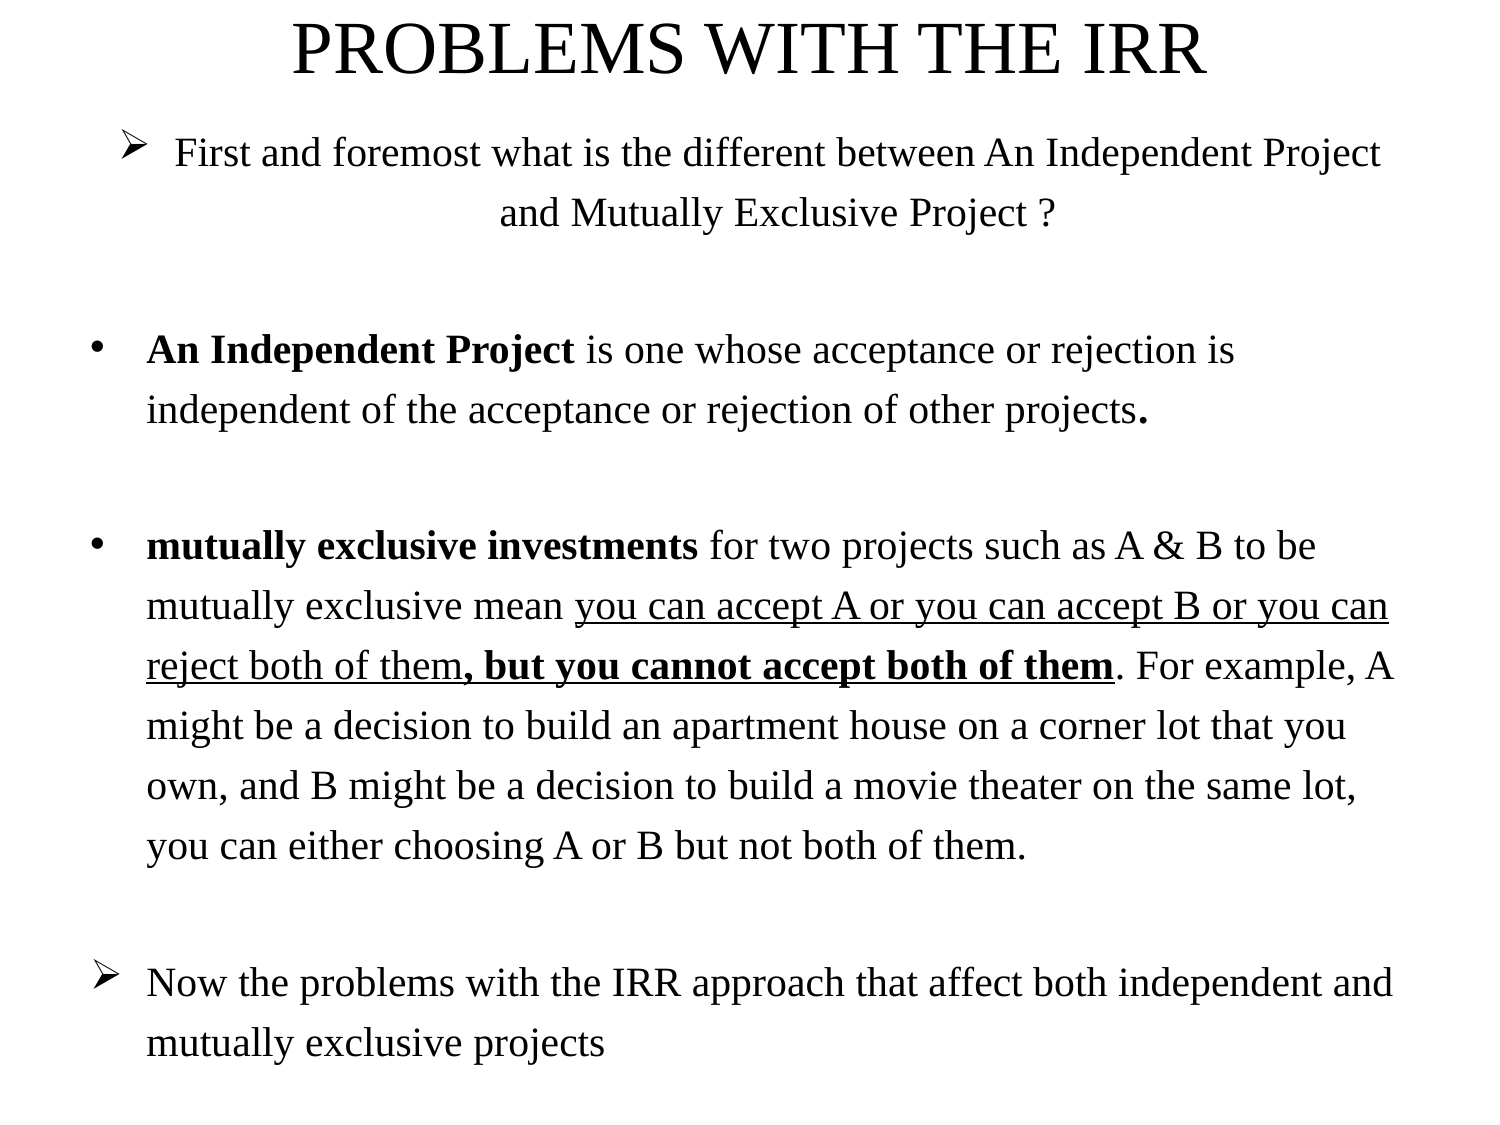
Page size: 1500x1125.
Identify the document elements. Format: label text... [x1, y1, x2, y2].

title PROBLEMS WITH THE IRR [75, 34, 1425, 107]
list First and foremost what is the different between An Independent Project and Mutually Exclusive Project ? An Independent Project is one whose acceptance or rejection is independent of the acceptance or rejection of other projects. mutually exclusive investments for two projects such as A & B to be mutually exclusive mean you can accept A or you can accept B or you can reject both of them, but you cannot accept both of them. For example, A might be a decision to build an apartment house on a corner lot that you own, and B might be a decision to build a movie theater on the same lot, you can either choosing A or B but not both of them. Now the problems with the IRR approach that affect both independent and mutually exclusive projects [75, 107, 1425, 1125]
